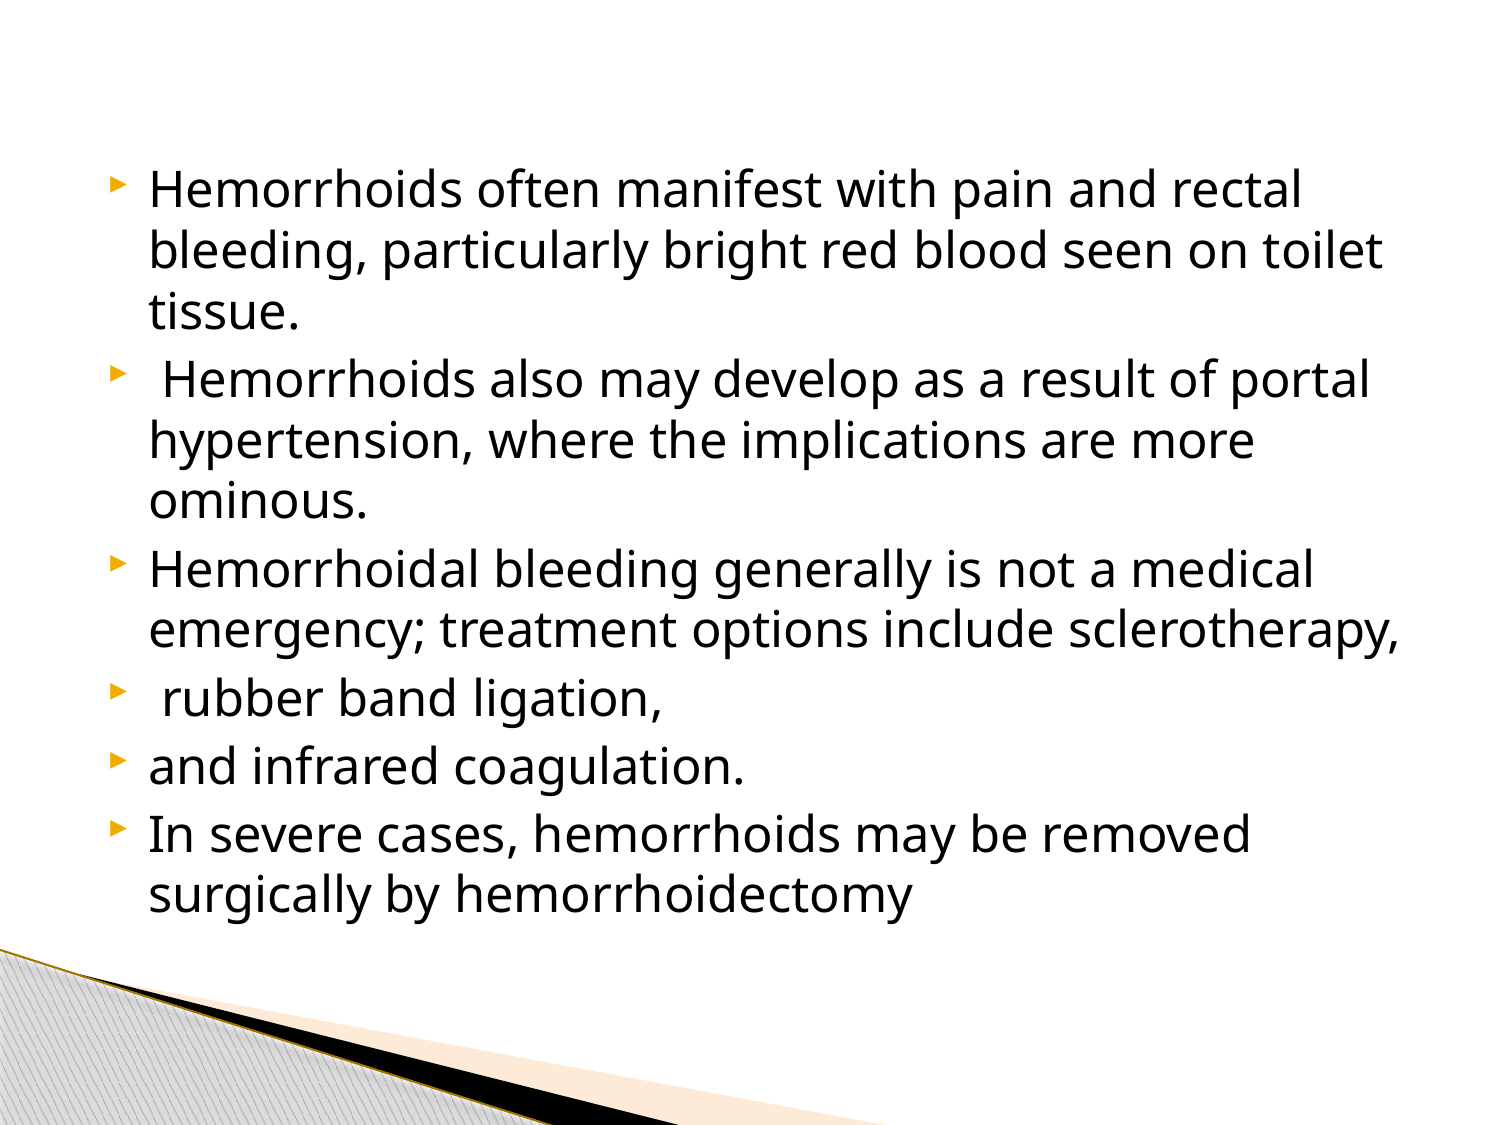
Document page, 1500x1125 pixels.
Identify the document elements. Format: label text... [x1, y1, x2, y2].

list Hemorrhoids often manifest with pain and rectal bleeding, particularly bright red blood seen on toilet tissue. Hemorrhoids also may develop as a result of portal hypertension, where the implications are more ominous. Hemorrhoidal bleeding generally is not a medical emergency; treatment options include sclerotherapy, rubber band ligation, and infrared coagulation. In severe cases, hemorrhoids may be removed surgically by hemorrhoidectomy [75, 149, 1425, 986]
